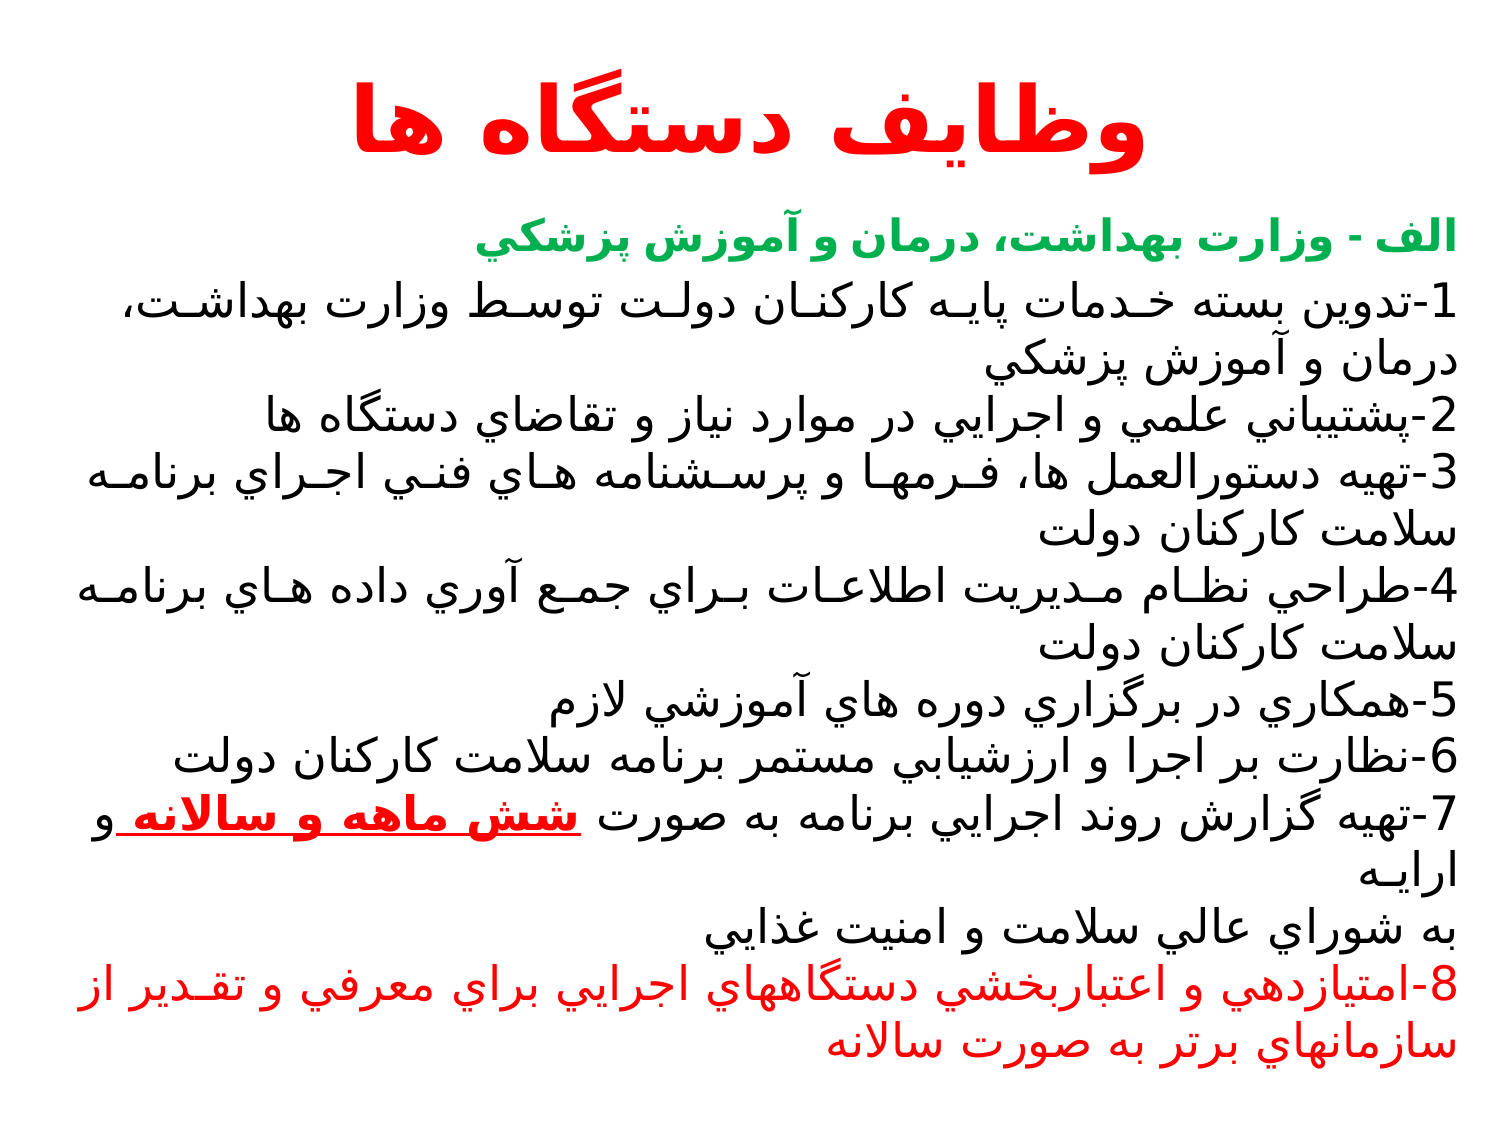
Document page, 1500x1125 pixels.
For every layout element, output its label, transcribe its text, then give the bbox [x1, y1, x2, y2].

title وظایف دستگاه ها [75, 45, 1425, 188]
list الف - وزارت بهداشت، درمان و آموزش پزشكي 1-تدوين بسته خـدمات پايـه كاركنـان دولـت توسـط وزارت بهداشـت، درمان و آموزش پزشكي 2-پشتيباني علمي و اجرايي در موارد نياز و تقاضاي دستگاه ها 3-تهيه دستورالعمل ها، فـرمهـا و پرسـشنامه هـاي فنـي اجـراي برنامـه سلامت كاركنان دولت 4-طراحي نظـام مـديريت اطلاعـات بـراي جمـع آوري داده هـاي برنامـه سلامت كاركنان دولت 5-همكاري در برگزاري دوره هاي آموزشي لازم 6-نظارت بر اجرا و ارزشيابي مستمر برنامه سلامت كاركنان دولت 7-تهيه گزارش روند اجرايي برنامه به صورت شش ماهه و سالانه و ارايـه به شوراي عالي سلامت و امنيت غذايي 8-امتيازدهي و اعتباربخشي دستگاههاي اجرايي براي معرفي و تقـدير از سازمانهاي برتر به صورت سالانه [0, 200, 1475, 1075]
